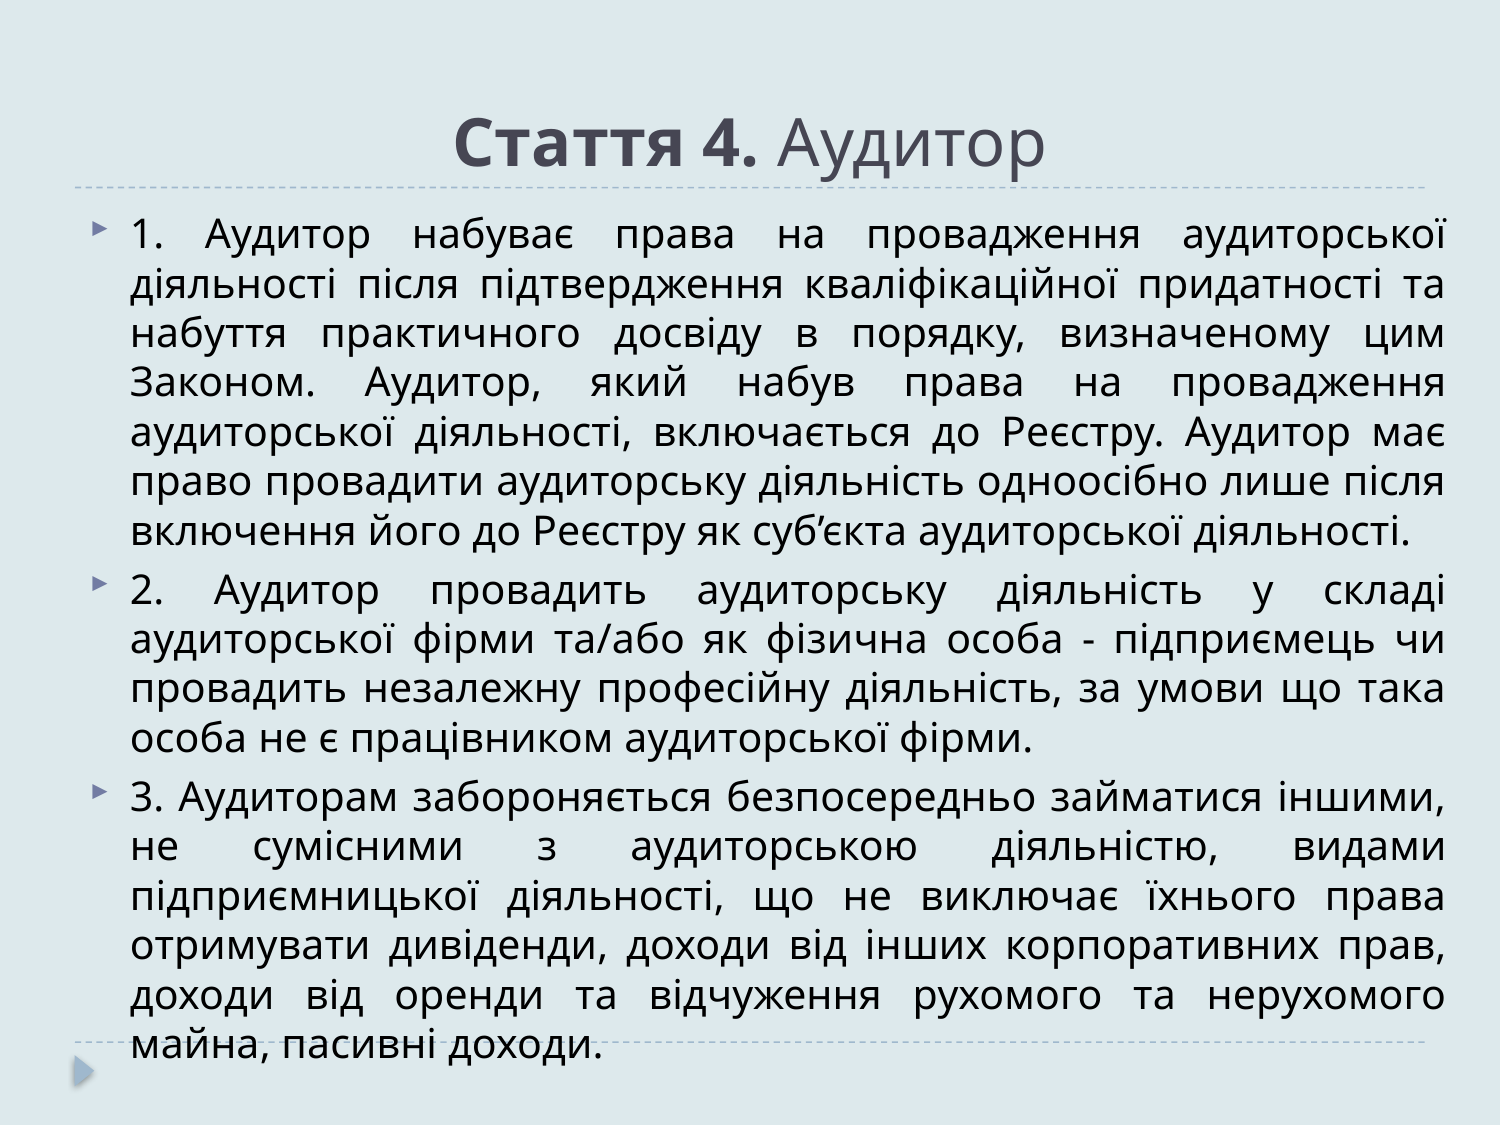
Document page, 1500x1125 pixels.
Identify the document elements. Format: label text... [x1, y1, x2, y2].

list 1. Аудитор набуває права на провадження аудиторської діяльності після підтвердження кваліфікаційної придатності та набуття практичного досвіду в порядку, визначеному цим Законом. Аудитор, який набув права на провадження аудиторської діяльності, включається до Реєстру. Аудитор має право провадити аудиторську діяльність одноосібно лише після включення його до Реєстру як суб’єкта аудиторської діяльності. 2. Аудитор провадить аудиторську діяльність у складі аудиторської фірми та/або як фізична особа - підприємець чи провадить незалежну професійну діяльність, за умови що така особа не є працівником аудиторської фірми. 3. Аудиторам забороняється безпосередньо займатися іншими, не сумісними з аудиторською діяльністю, видами підприємницької діяльності, що не виключає їхнього права отримувати дивіденди, доходи від інших корпоративних прав, доходи від оренди та відчуження рухомого та нерухомого майна, пасивні доходи. [75, 200, 1463, 1088]
title Стаття 4. Аудитор [75, 24, 1425, 188]
